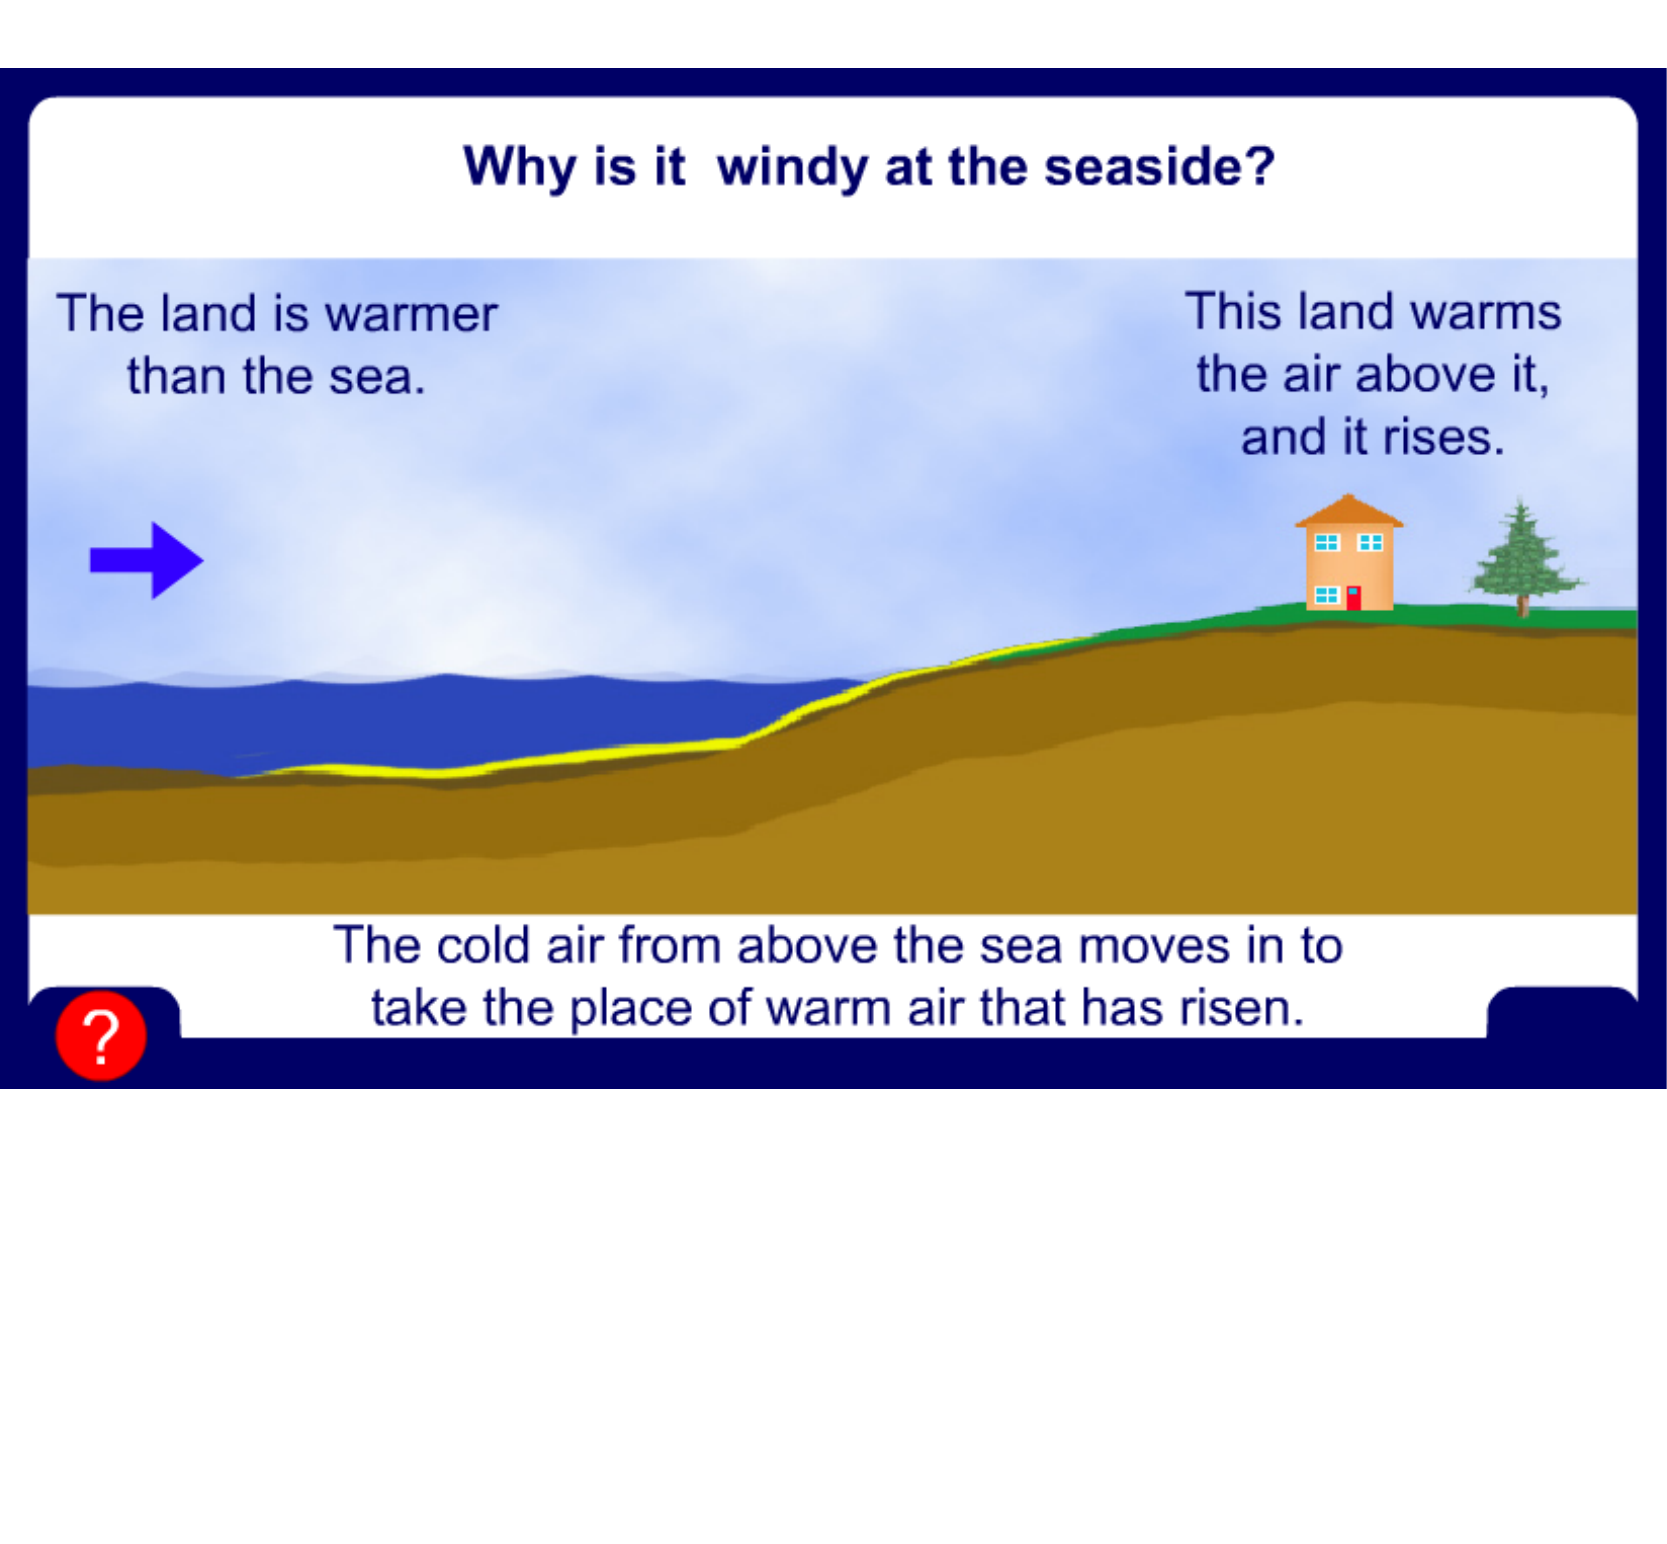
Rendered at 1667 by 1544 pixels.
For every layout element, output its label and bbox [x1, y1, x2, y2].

picture [0, 68, 1667, 1089]
